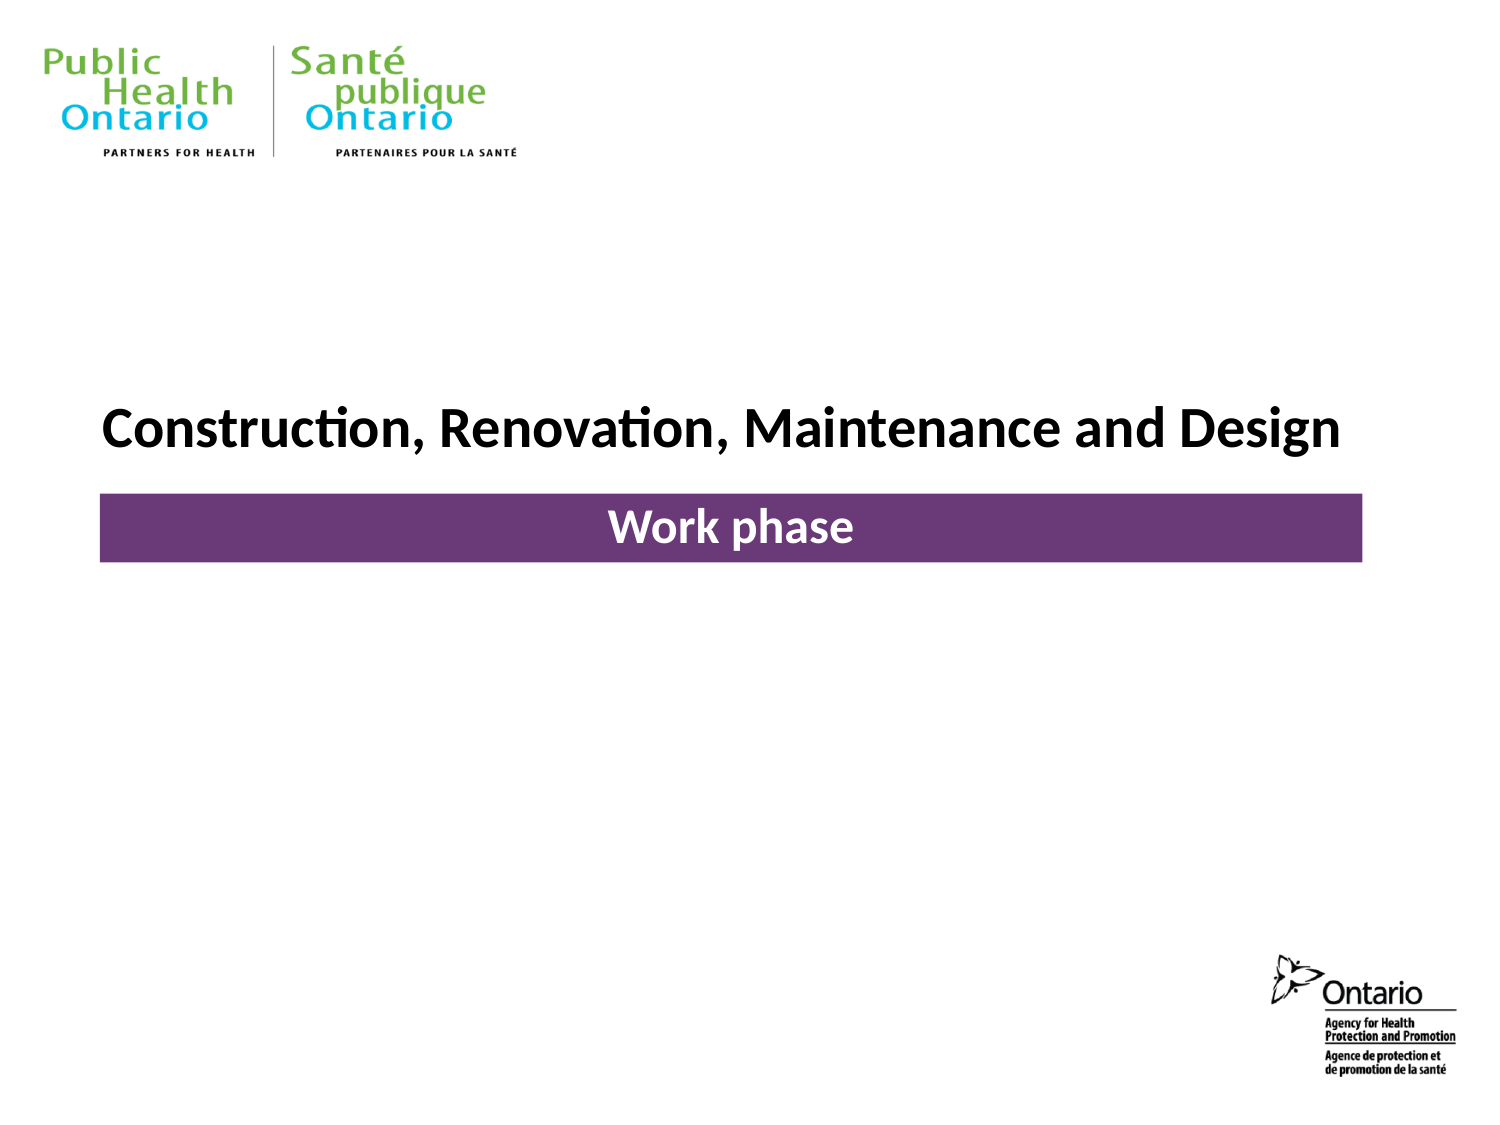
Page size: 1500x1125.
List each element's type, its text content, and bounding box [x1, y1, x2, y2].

picture [1262, 946, 1466, 1082]
picture [37, 37, 525, 165]
text_box Work phase [99, 493, 1363, 563]
title Construction, Renovation, Maintenance and Design [87, 275, 1375, 467]
